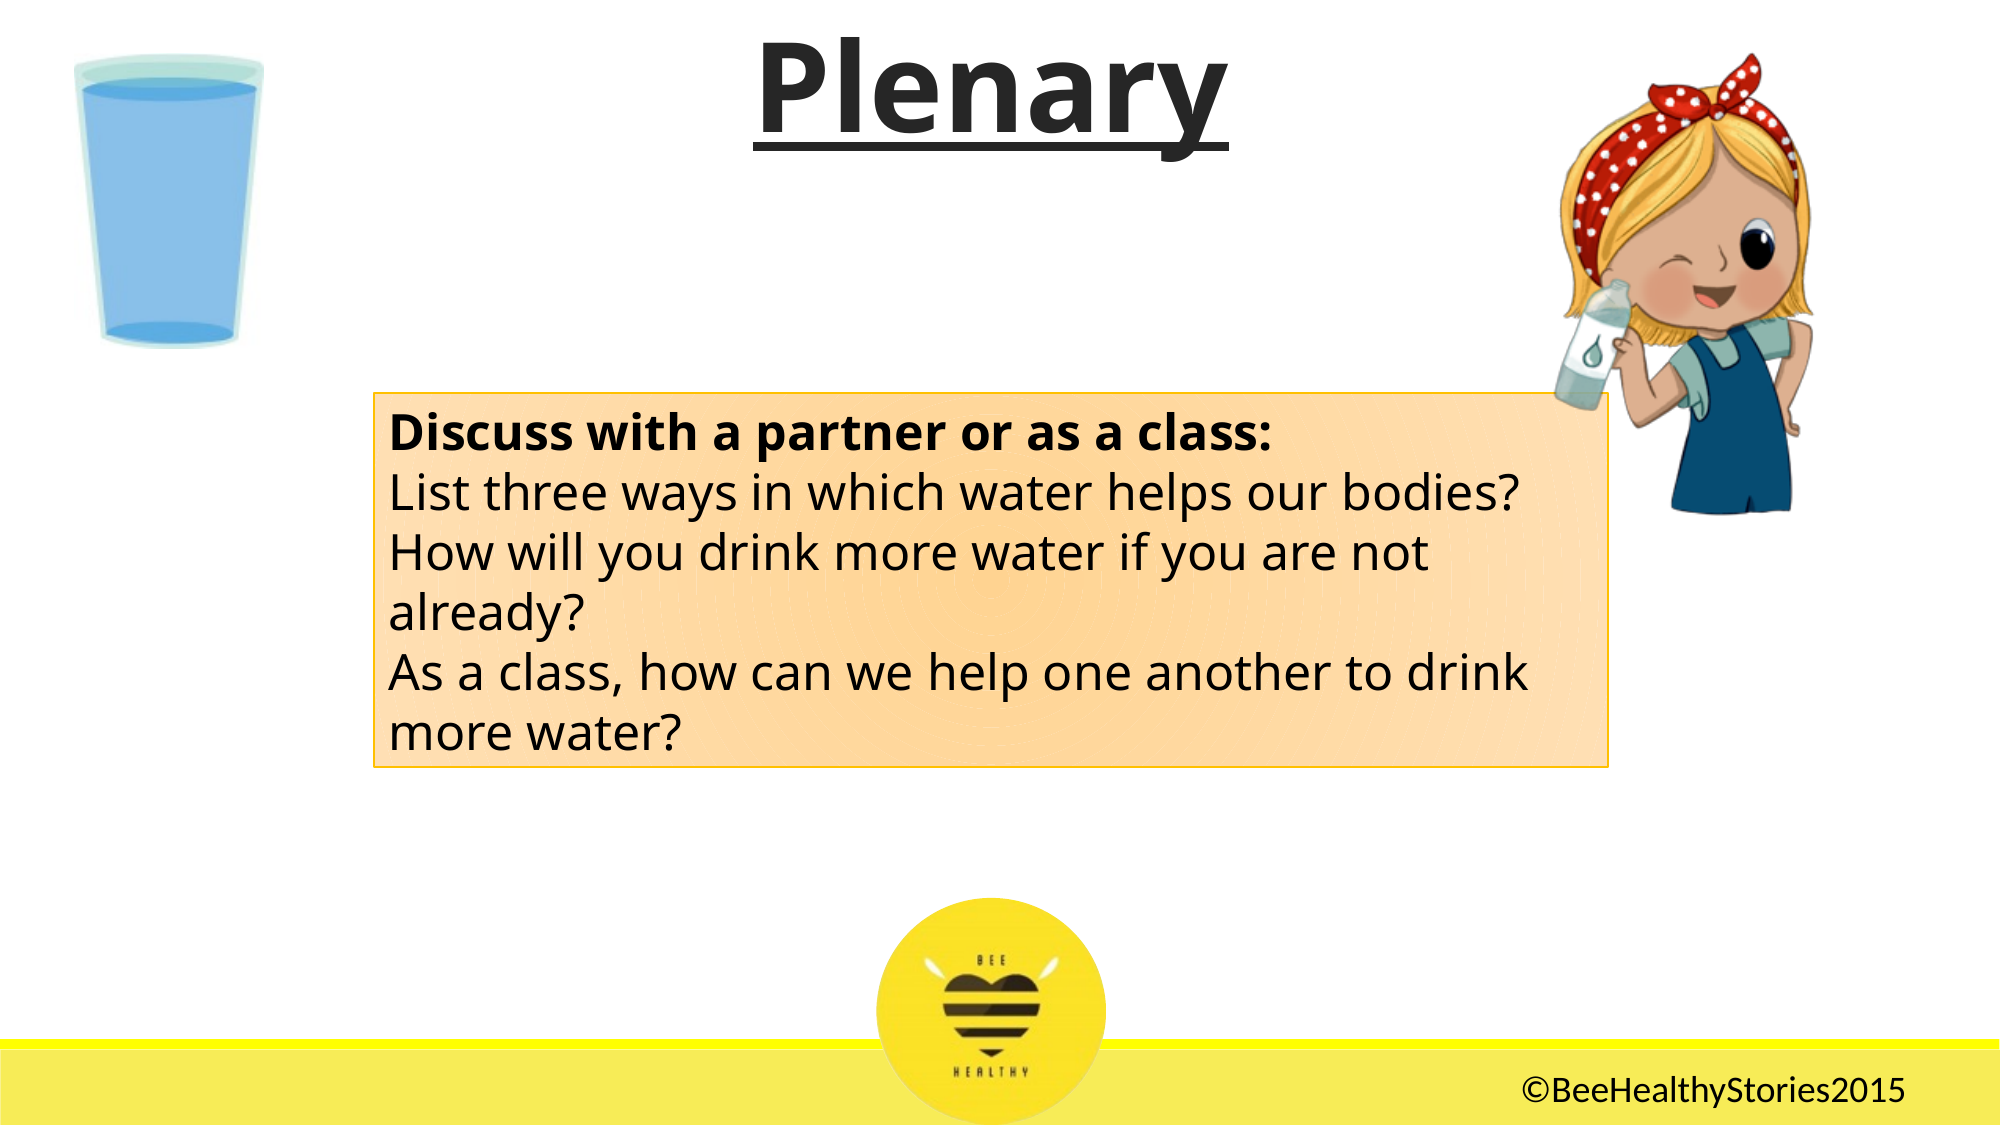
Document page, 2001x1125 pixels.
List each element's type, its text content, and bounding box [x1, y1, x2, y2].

picture [1468, 46, 1857, 527]
text_box Discuss with a partner or as a class: List three ways in which water helps our bodies? How will you drink more water if you are not already? As a class, how can we help one another to drink more water? [373, 392, 1609, 768]
picture [875, 897, 1107, 1125]
text_box Plenary [738, 0, 1245, 165]
picture [73, 52, 265, 350]
